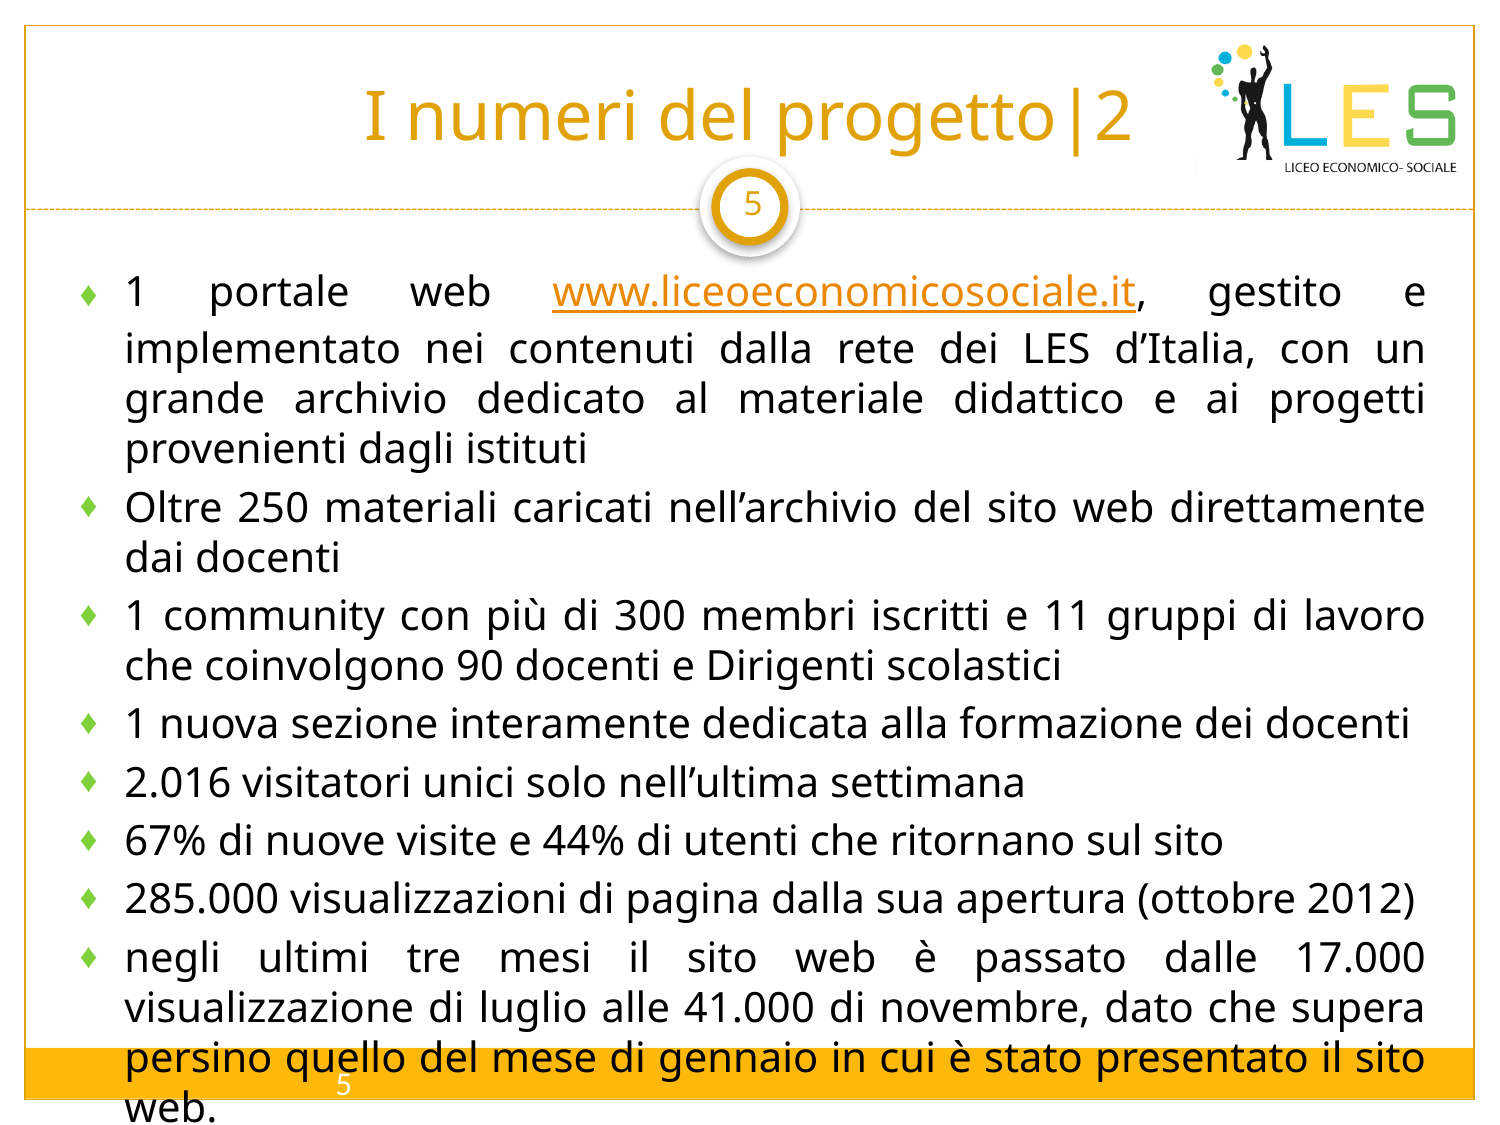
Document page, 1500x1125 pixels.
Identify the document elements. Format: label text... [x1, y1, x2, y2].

title I numeri del progetto|2 [49, 37, 1450, 162]
text_box 5 [715, 168, 791, 241]
slide_number 5 [50, 1051, 638, 1112]
picture [1195, 32, 1469, 176]
text_box 1 portale web www.liceoeconomicosociale.it, gestito e implementato nei contenuti dalla rete dei LES d’Italia, con un grande archivio dedicato al materiale didattico e ai progetti provenienti dagli istituti Oltre 250 materiali caricati nell’archivio del sito web direttamente dai docenti 1 community con più di 300 membri iscritti e 11 gruppi di lavoro che coinvolgono 90 docenti e Dirigenti scolastici 1 nuova sezione interamente dedicata alla formazione dei docenti 2.016 visitatori unici solo nell’ultima settimana 67% di nuove visite e 44% di utenti che ritornano sul sito 285.000 visualizzazioni di pagina dalla sua apertura (ottobre 2012) negli ultimi tre mesi il sito web è passato dalle 17.000 visualizzazione di luglio alle 41.000 di novembre, dato che supera persino quello del mese di gennaio in cui è stato presentato il sito web. [64, 257, 1442, 1047]
